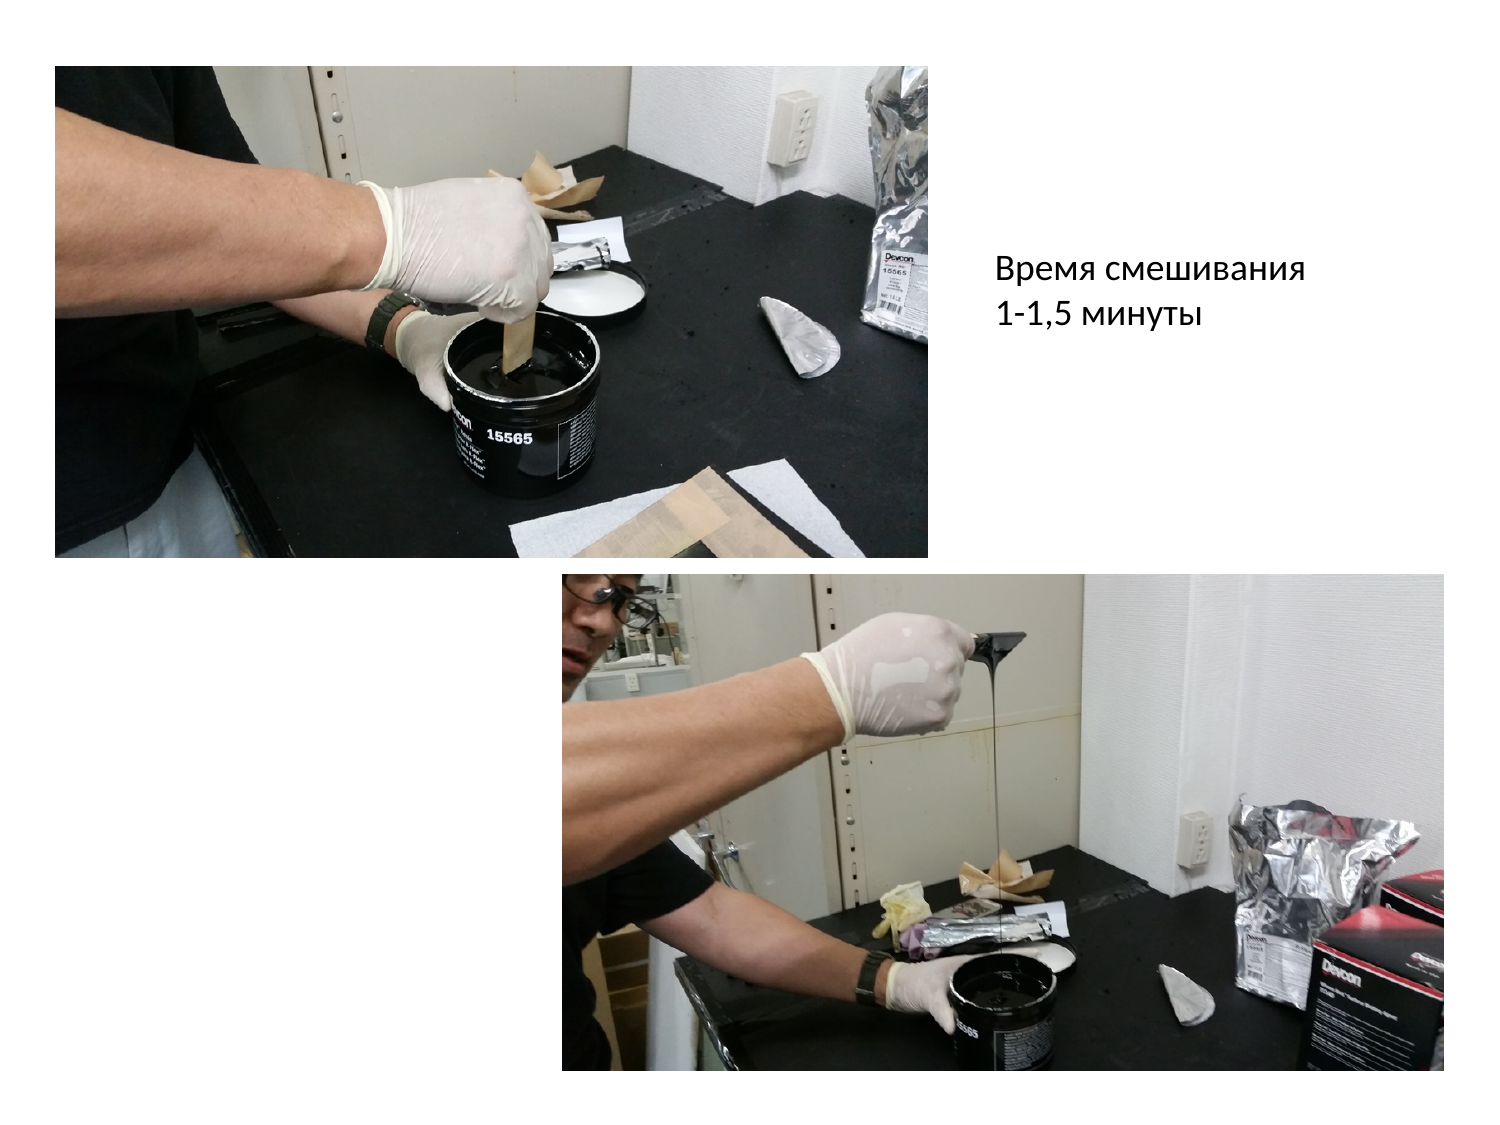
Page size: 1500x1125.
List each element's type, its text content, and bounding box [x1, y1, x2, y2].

picture [562, 574, 1444, 1071]
picture [55, 66, 928, 558]
text_box Время смешивания 1-1,5 минуты [980, 235, 1382, 341]
